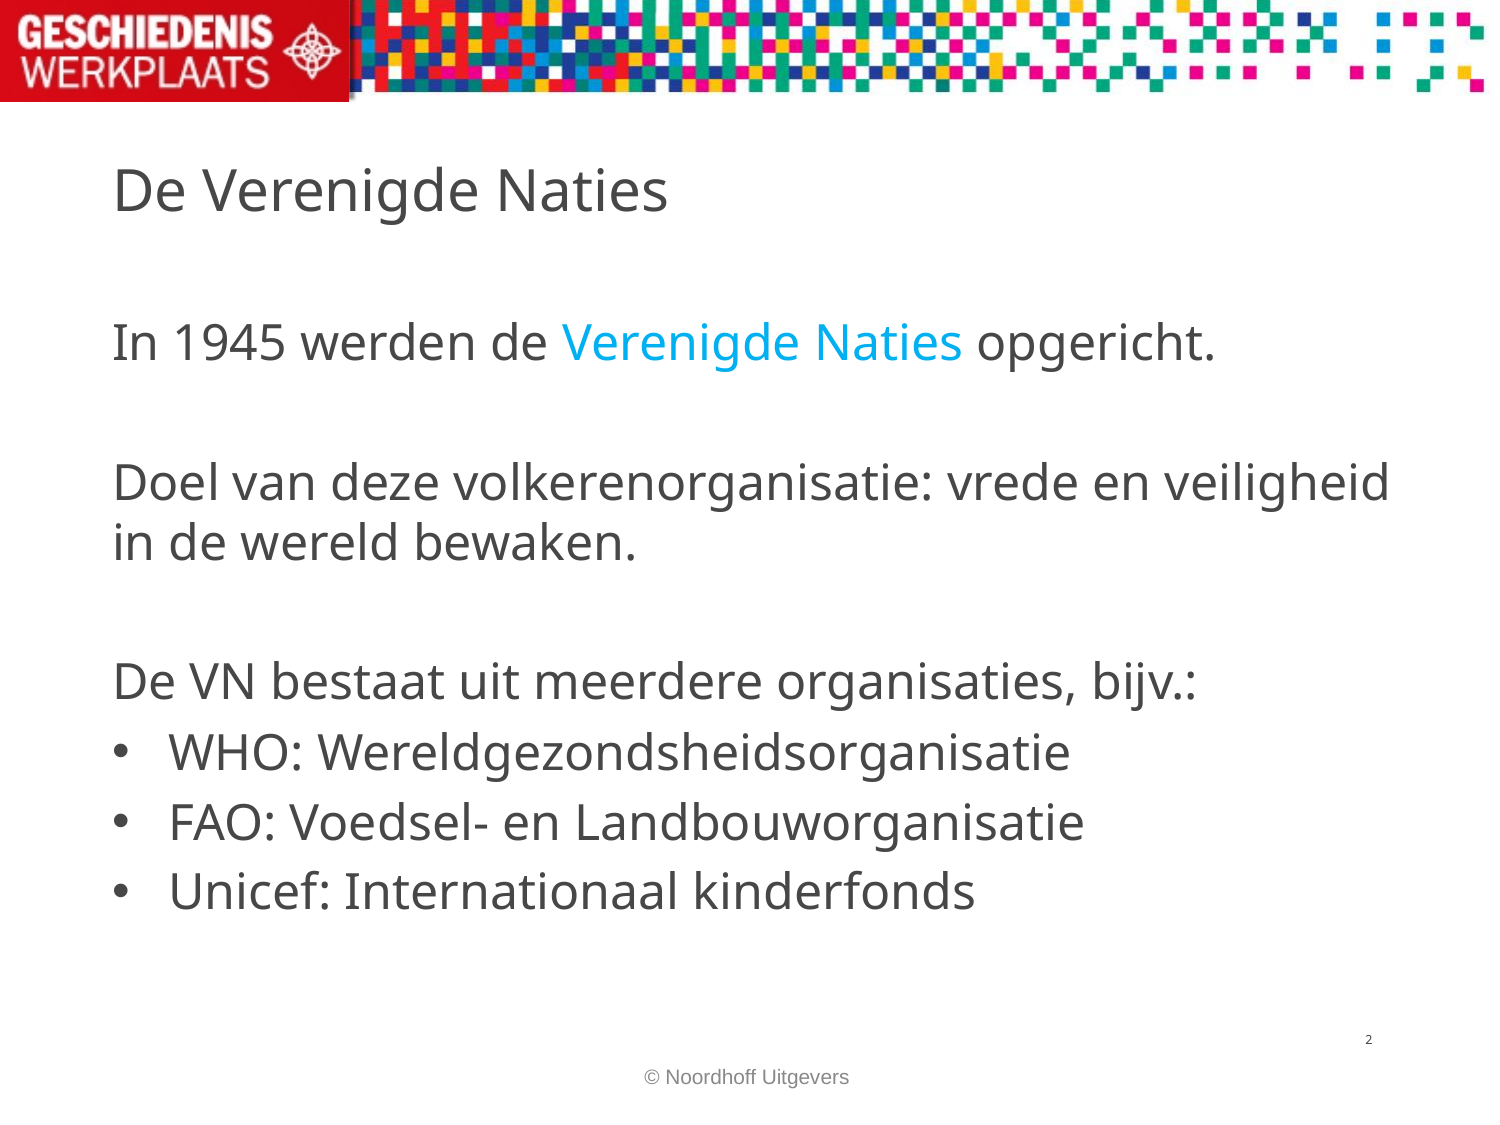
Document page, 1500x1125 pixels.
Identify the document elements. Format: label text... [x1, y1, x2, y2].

list In 1945 werden de Verenigde Naties opgericht. Doel van deze volkerenorganisatie: vrede en veiligheid in de wereld bewaken. De VN bestaat uit meerdere organisaties, bijv.: WHO: Wereldgezondsheidsorganisatie FAO: Voedsel- en Landbouworganisatie Unicef: Internationaal kinderfonds [112, 302, 1409, 988]
picture [0, 0, 1500, 1125]
title De Verenigde Naties [112, 145, 1401, 256]
slide_number 2 [1325, 1025, 1388, 1063]
text_box © Noordhoff Uitgevers [512, 1045, 988, 1106]
